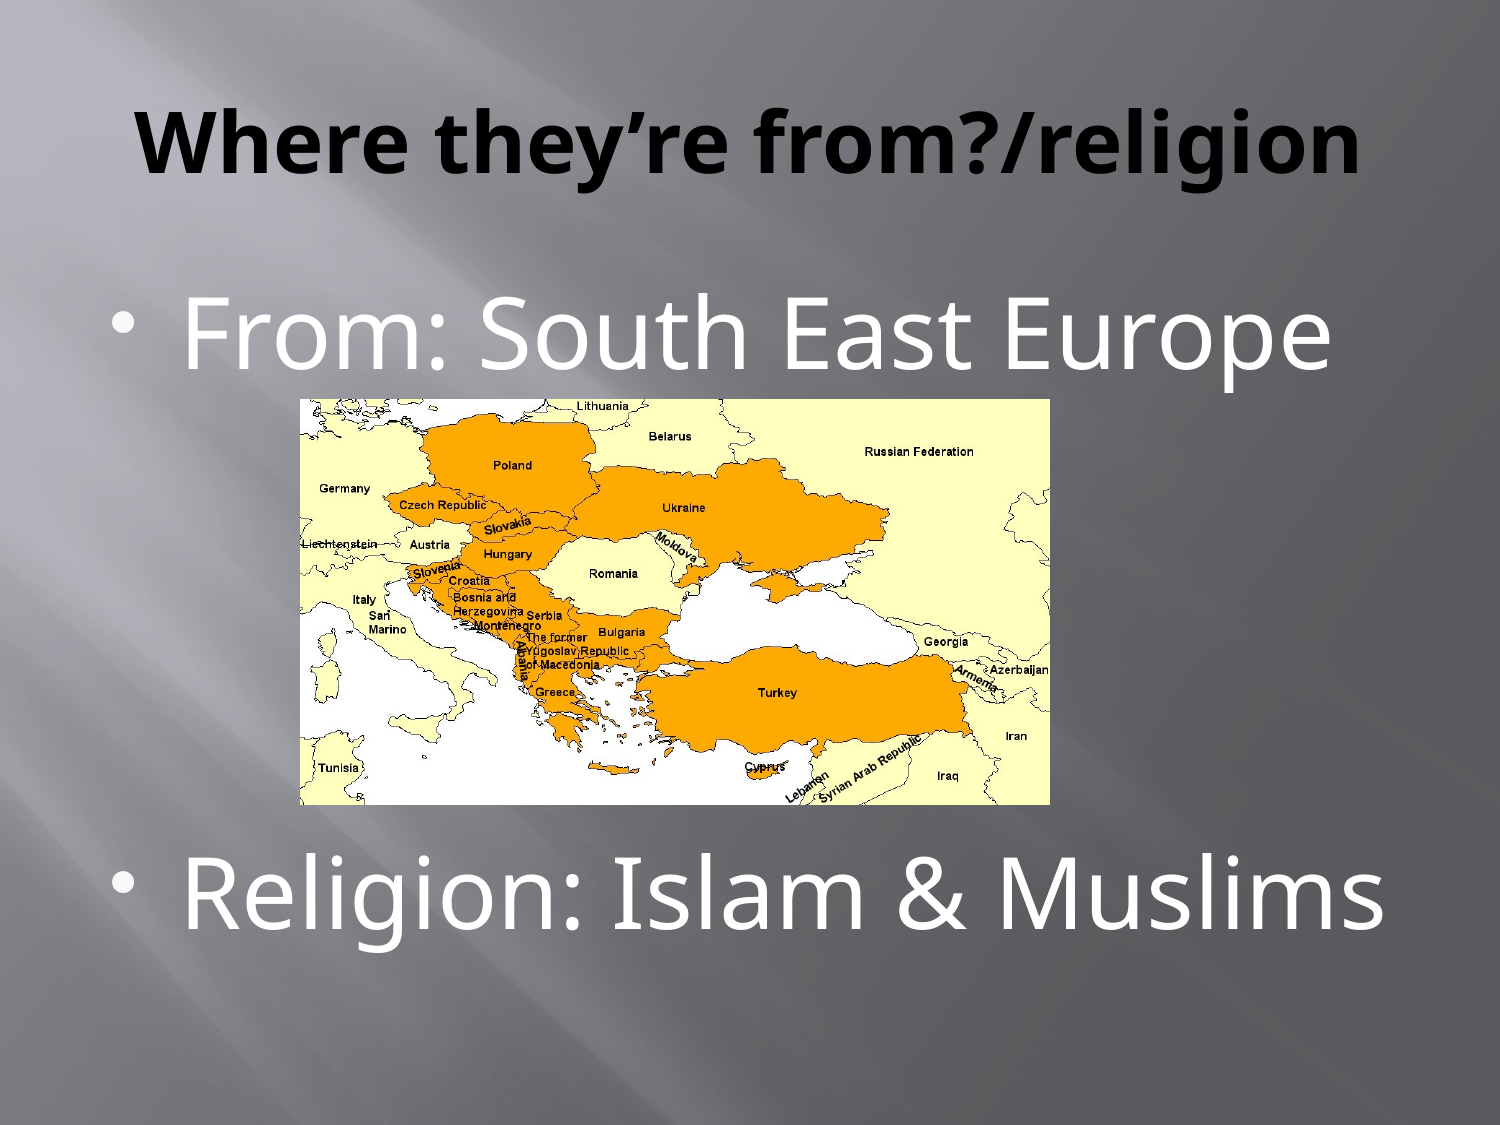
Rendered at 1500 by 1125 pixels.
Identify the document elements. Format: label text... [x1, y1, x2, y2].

title Where they’re from?/religion [75, 45, 1425, 233]
list From: South East Europe Religion: Islam & Muslims [75, 262, 1425, 1013]
picture [299, 399, 1051, 805]
